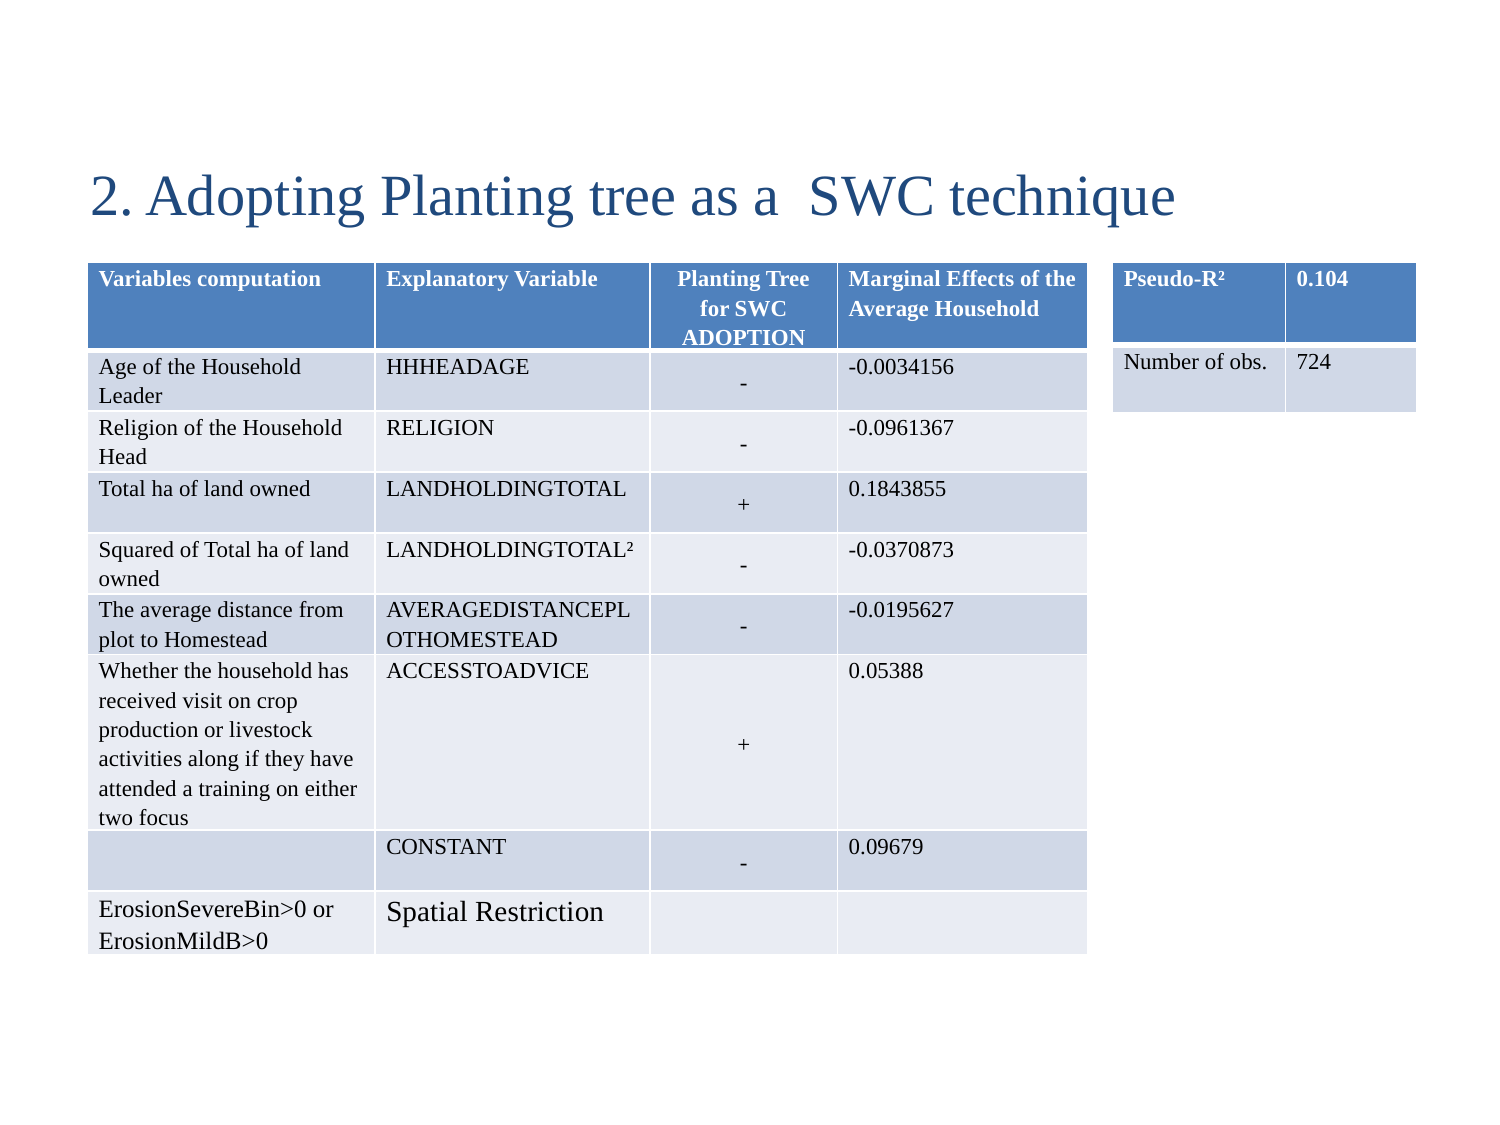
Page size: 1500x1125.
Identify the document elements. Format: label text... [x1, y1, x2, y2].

table_cell + [651, 473, 837, 532]
table_cell LANDHOLDINGTOTAL [376, 473, 649, 532]
table_cell -0.0034156 [838, 353, 1087, 410]
table_cell The average distance from plot to Homestead [88, 595, 374, 654]
table_cell - [651, 412, 837, 471]
table_cell Whether the household has received visit on crop production or livestock activities along if they have attended a training on either two focus [88, 655, 374, 829]
table_cell Spatial Restriction [376, 892, 649, 954]
table_cell -0.0370873 [838, 534, 1087, 593]
table_cell Number of obs. [1113, 348, 1285, 412]
table_cell RELIGION [376, 412, 649, 471]
table_cell Total ha of land owned [88, 473, 374, 532]
table_cell ACCESSTOADVICE [376, 655, 649, 829]
table_cell - [651, 831, 837, 890]
table_cell Religion of the Household Head [88, 412, 374, 471]
table_cell HHHEADAGE [376, 353, 649, 410]
table_header Variables computation [88, 263, 374, 348]
list 2. Adopting Planting tree as a SWC technique [75, 149, 1425, 893]
table_cell -0.0195627 [838, 595, 1087, 654]
table_header Marginal Effects of the Average Household [838, 263, 1087, 348]
table_cell [838, 892, 1087, 954]
table_header Pseudo-R² [1113, 263, 1285, 342]
table_cell 0.1843855 [838, 473, 1087, 532]
table_cell AVERAGEDISTANCEPLOTHOMESTEAD [376, 595, 649, 654]
table_cell LANDHOLDINGTOTAL² [376, 534, 649, 593]
table_cell [651, 892, 837, 954]
table_cell ErosionSevereBin>0 or ErosionMildB>0 [88, 892, 374, 954]
table_header Planting Tree for SWC ADOPTION [651, 263, 837, 348]
table_header 0.104 [1286, 263, 1416, 342]
table_cell 0.05388 [838, 655, 1087, 829]
table_cell - [651, 595, 837, 654]
table_cell CONSTANT [376, 831, 649, 890]
table_cell Age of the Household Leader [88, 353, 374, 410]
table_header Explanatory Variable [376, 263, 649, 348]
table_cell 0.09679 [838, 831, 1087, 890]
table_cell Squared of Total ha of land owned [88, 534, 374, 593]
table_cell - [651, 534, 837, 593]
table_cell - [651, 353, 837, 410]
table_cell -0.0961367 [838, 412, 1087, 471]
table_cell + [651, 655, 837, 829]
table_cell [88, 831, 374, 890]
table_cell 724 [1286, 348, 1416, 412]
